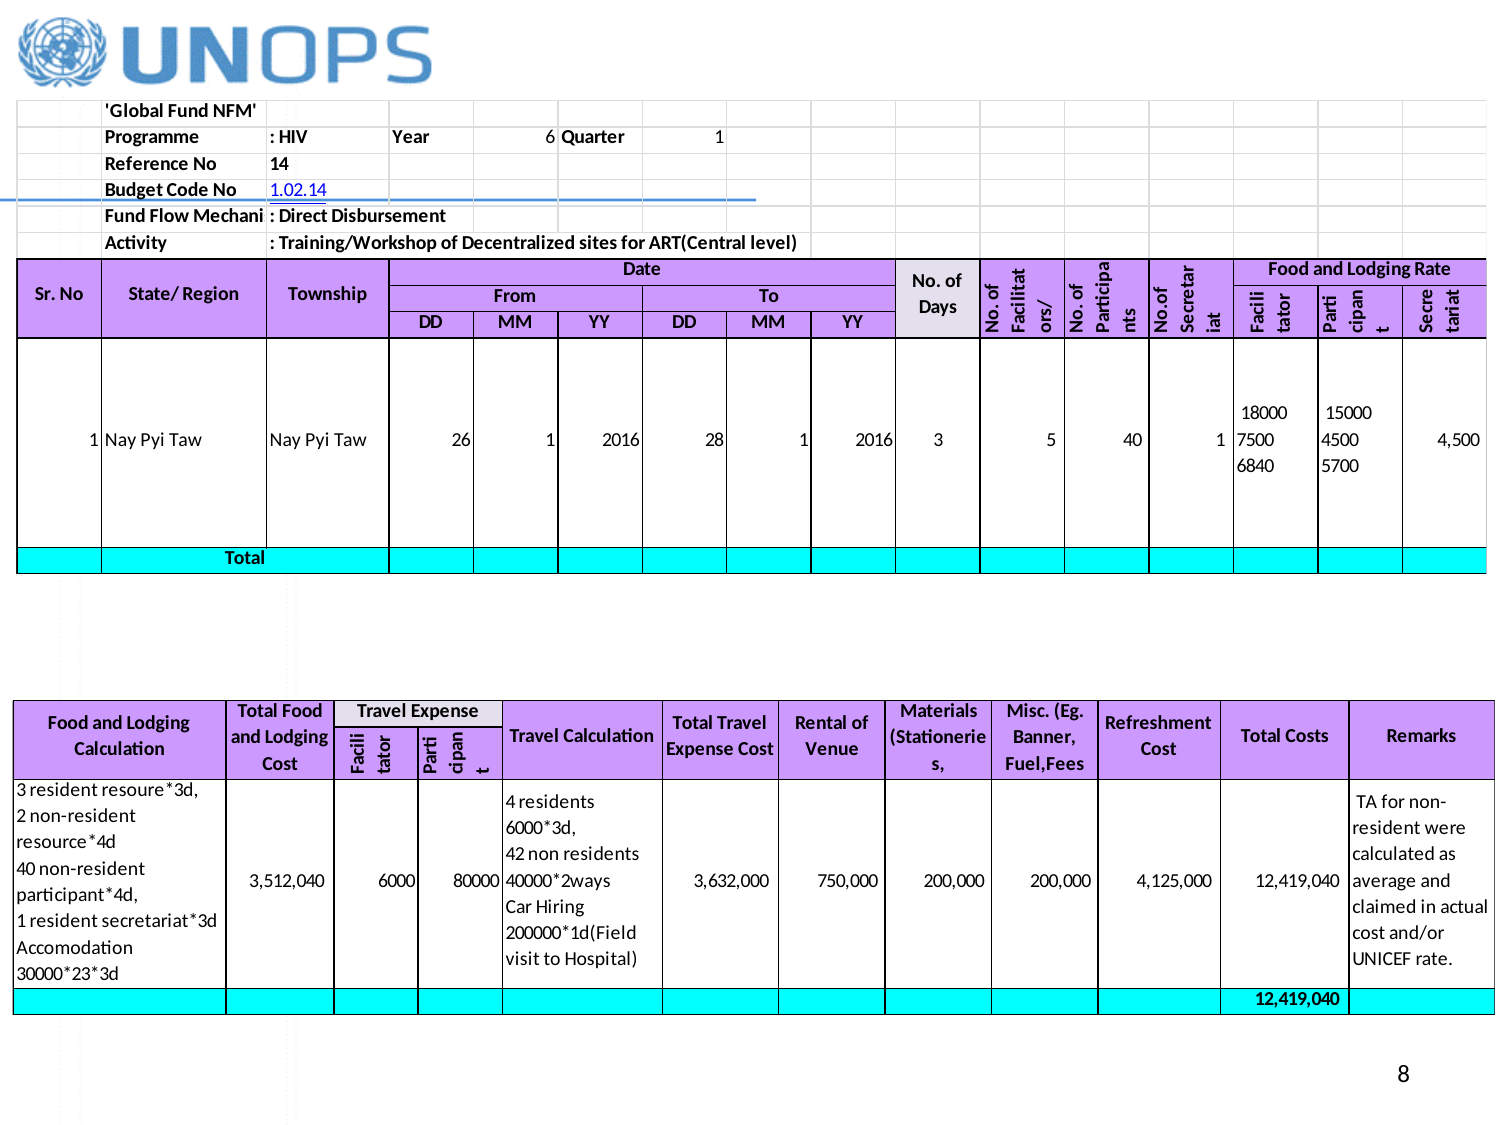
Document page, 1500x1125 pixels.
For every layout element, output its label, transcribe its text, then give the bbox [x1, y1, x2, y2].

slide_number 8 [1074, 1042, 1425, 1103]
picture [0, 0, 1500, 1125]
